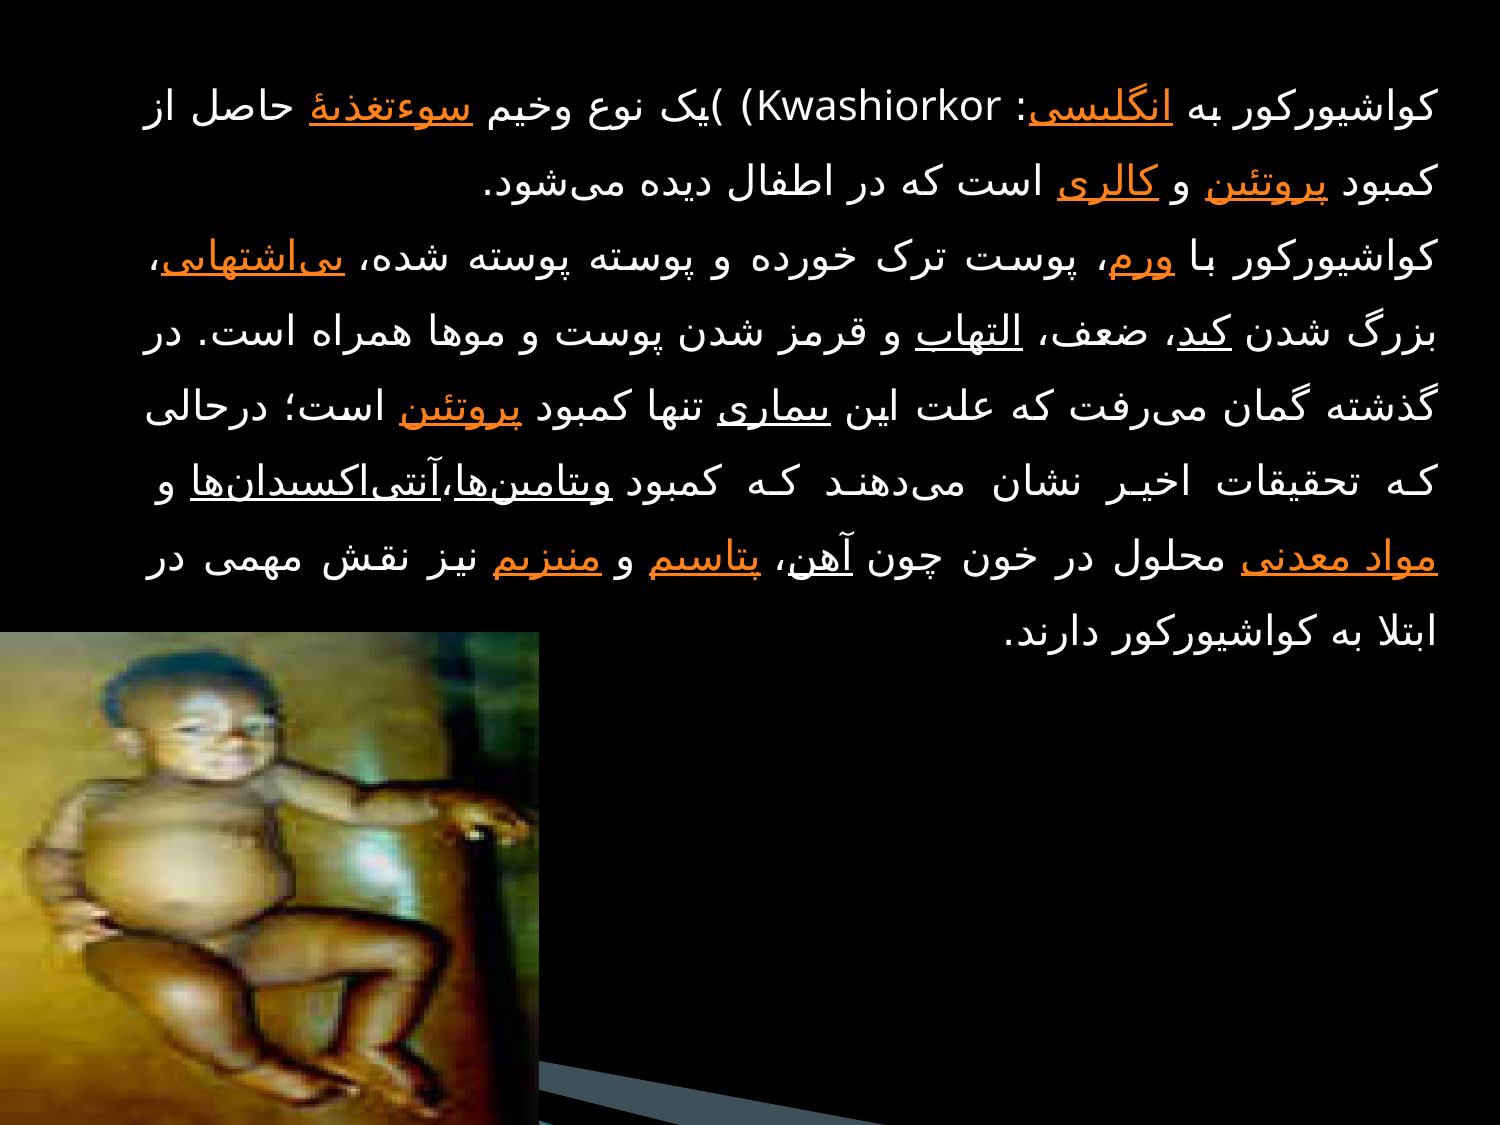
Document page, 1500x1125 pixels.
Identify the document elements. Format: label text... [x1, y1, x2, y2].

text_box کواشیورکور به انگلیسی: Kwashiorkor) )یک نوع وخیم سوءتغذیهٔ حاصل از کمبود پروتئین و کالری است که در اطفال دیده می‌شود. کواشیورکور با ورم، پوست ترک خورده و پوسته پوسته شده، بی‌اشتهایی، بزرگ شدن کبد، ضعف، التهاب و قرمز شدن پوست و موها همراه است. در گذشته گمان می‌رفت که علت این بیماری تنها کمبود پروتئین است؛ درحالی که تحقیقات اخیر نشان می‌دهند که کمبود ویتامین‌ها،آنتی‌اکسیدان‌ها و مواد معدنی محلول در خون چون آهن، پتاسیم و منیزیم نیز نقش مهمی در ابتلا به کواشیورکور دارند. [128, 46, 1454, 662]
picture [0, 632, 543, 1125]
